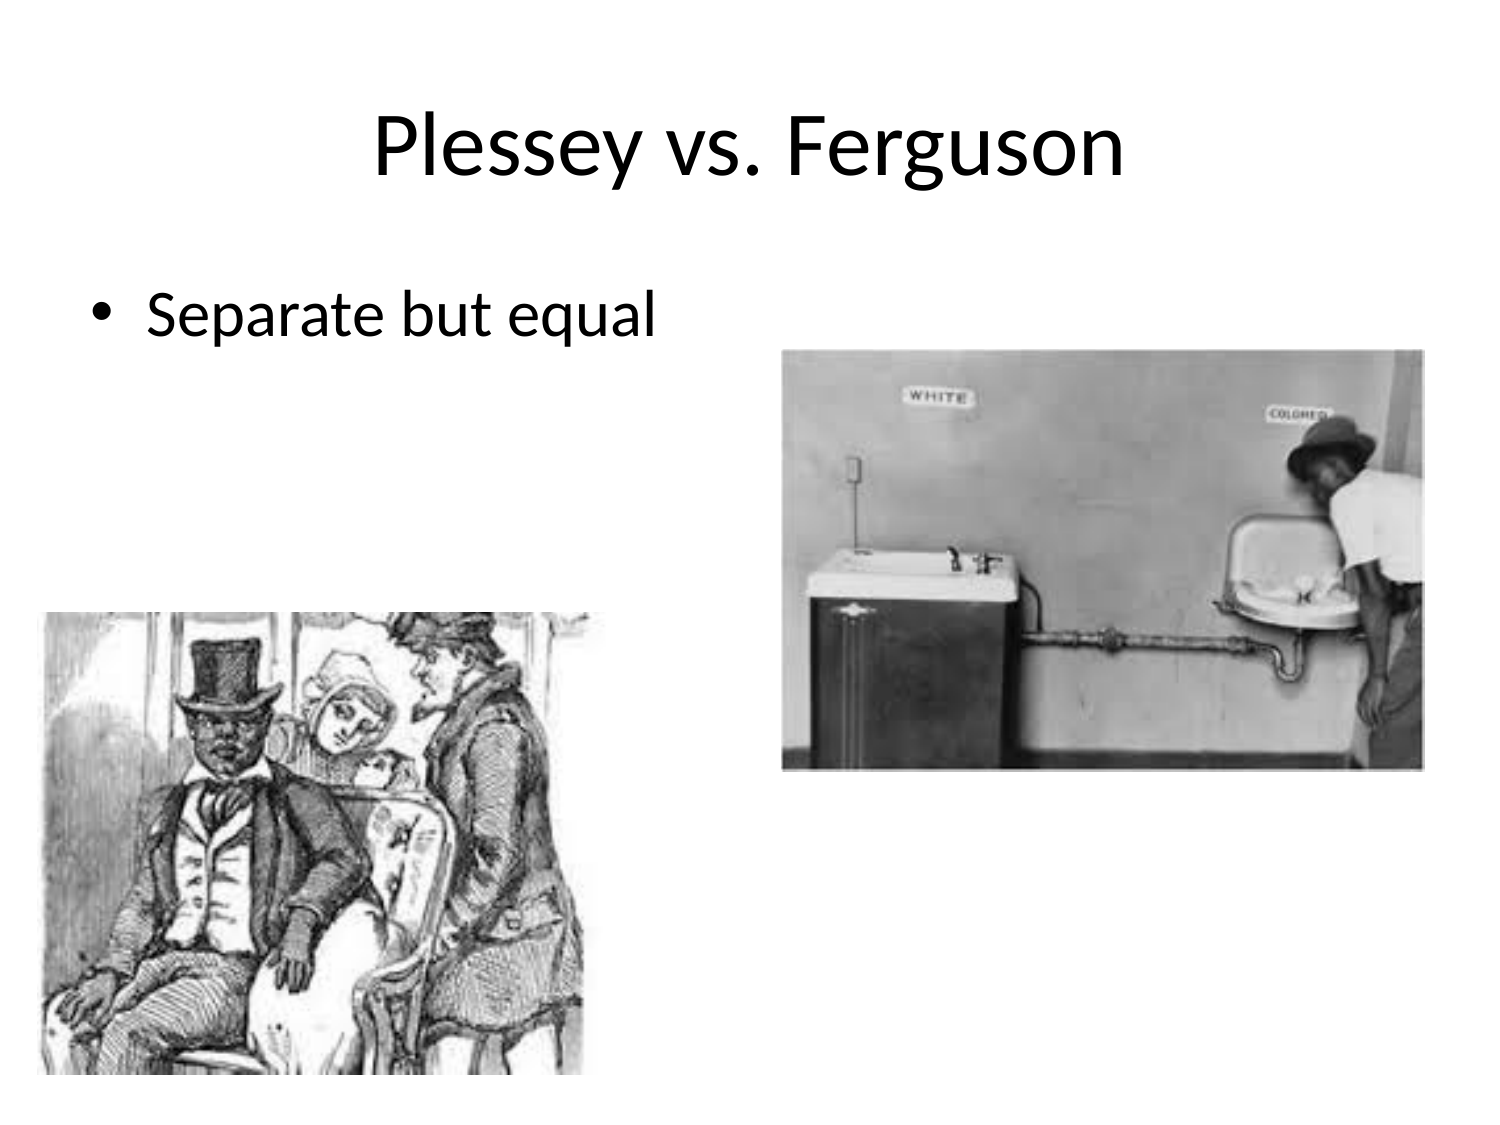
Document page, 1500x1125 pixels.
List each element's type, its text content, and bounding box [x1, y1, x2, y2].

title Plessey vs. Ferguson [75, 45, 1425, 233]
list Separate but equal [75, 262, 1425, 1005]
picture [37, 612, 616, 1076]
picture [780, 349, 1426, 772]
